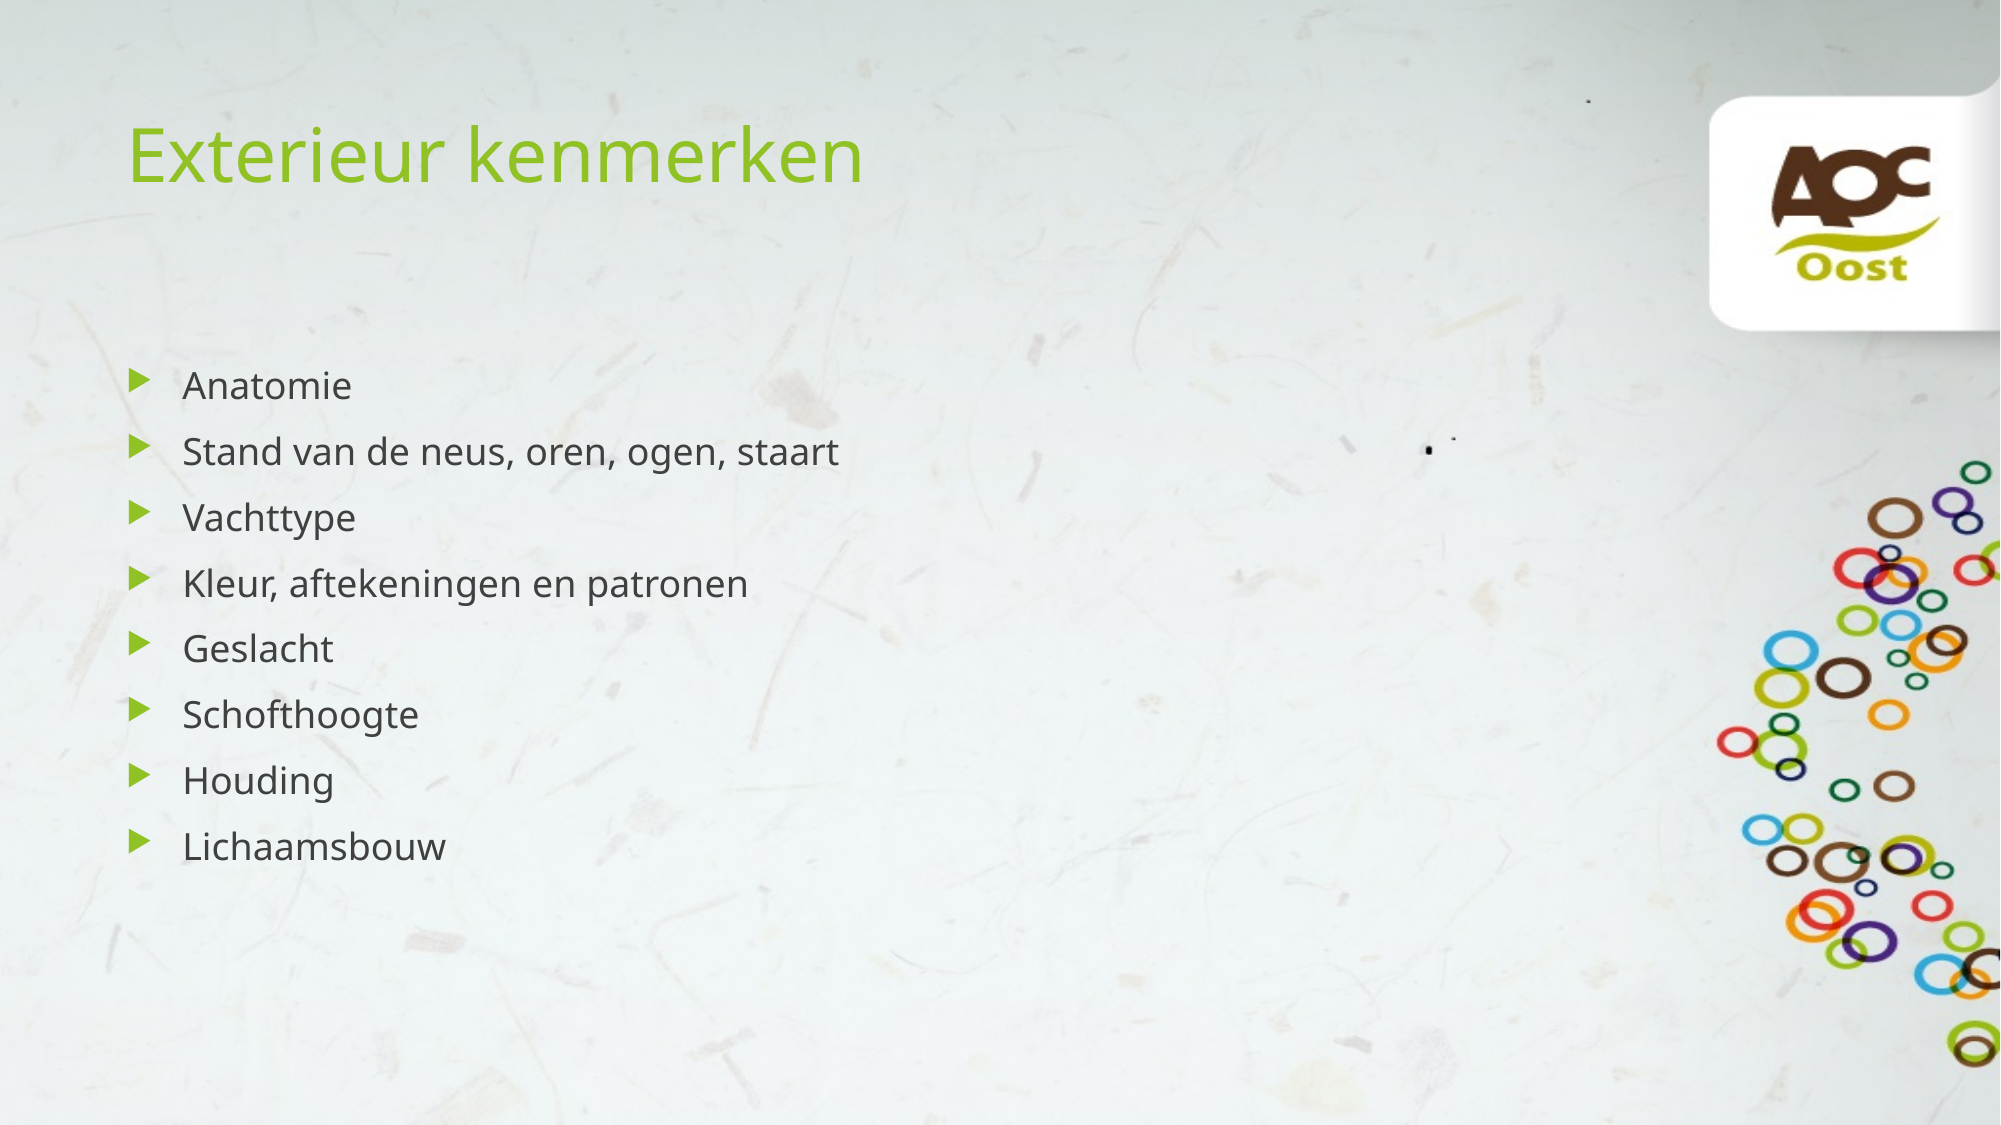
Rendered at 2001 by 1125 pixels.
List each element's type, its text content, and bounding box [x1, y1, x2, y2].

title Exterieur kenmerken [111, 99, 1522, 317]
picture [0, 0, 2001, 1125]
list Anatomie Stand van de neus, oren, ogen, staart Vachttype Kleur, aftekeningen en patronen Geslacht Schofthoogte Houding Lichaamsbouw [111, 354, 1522, 992]
